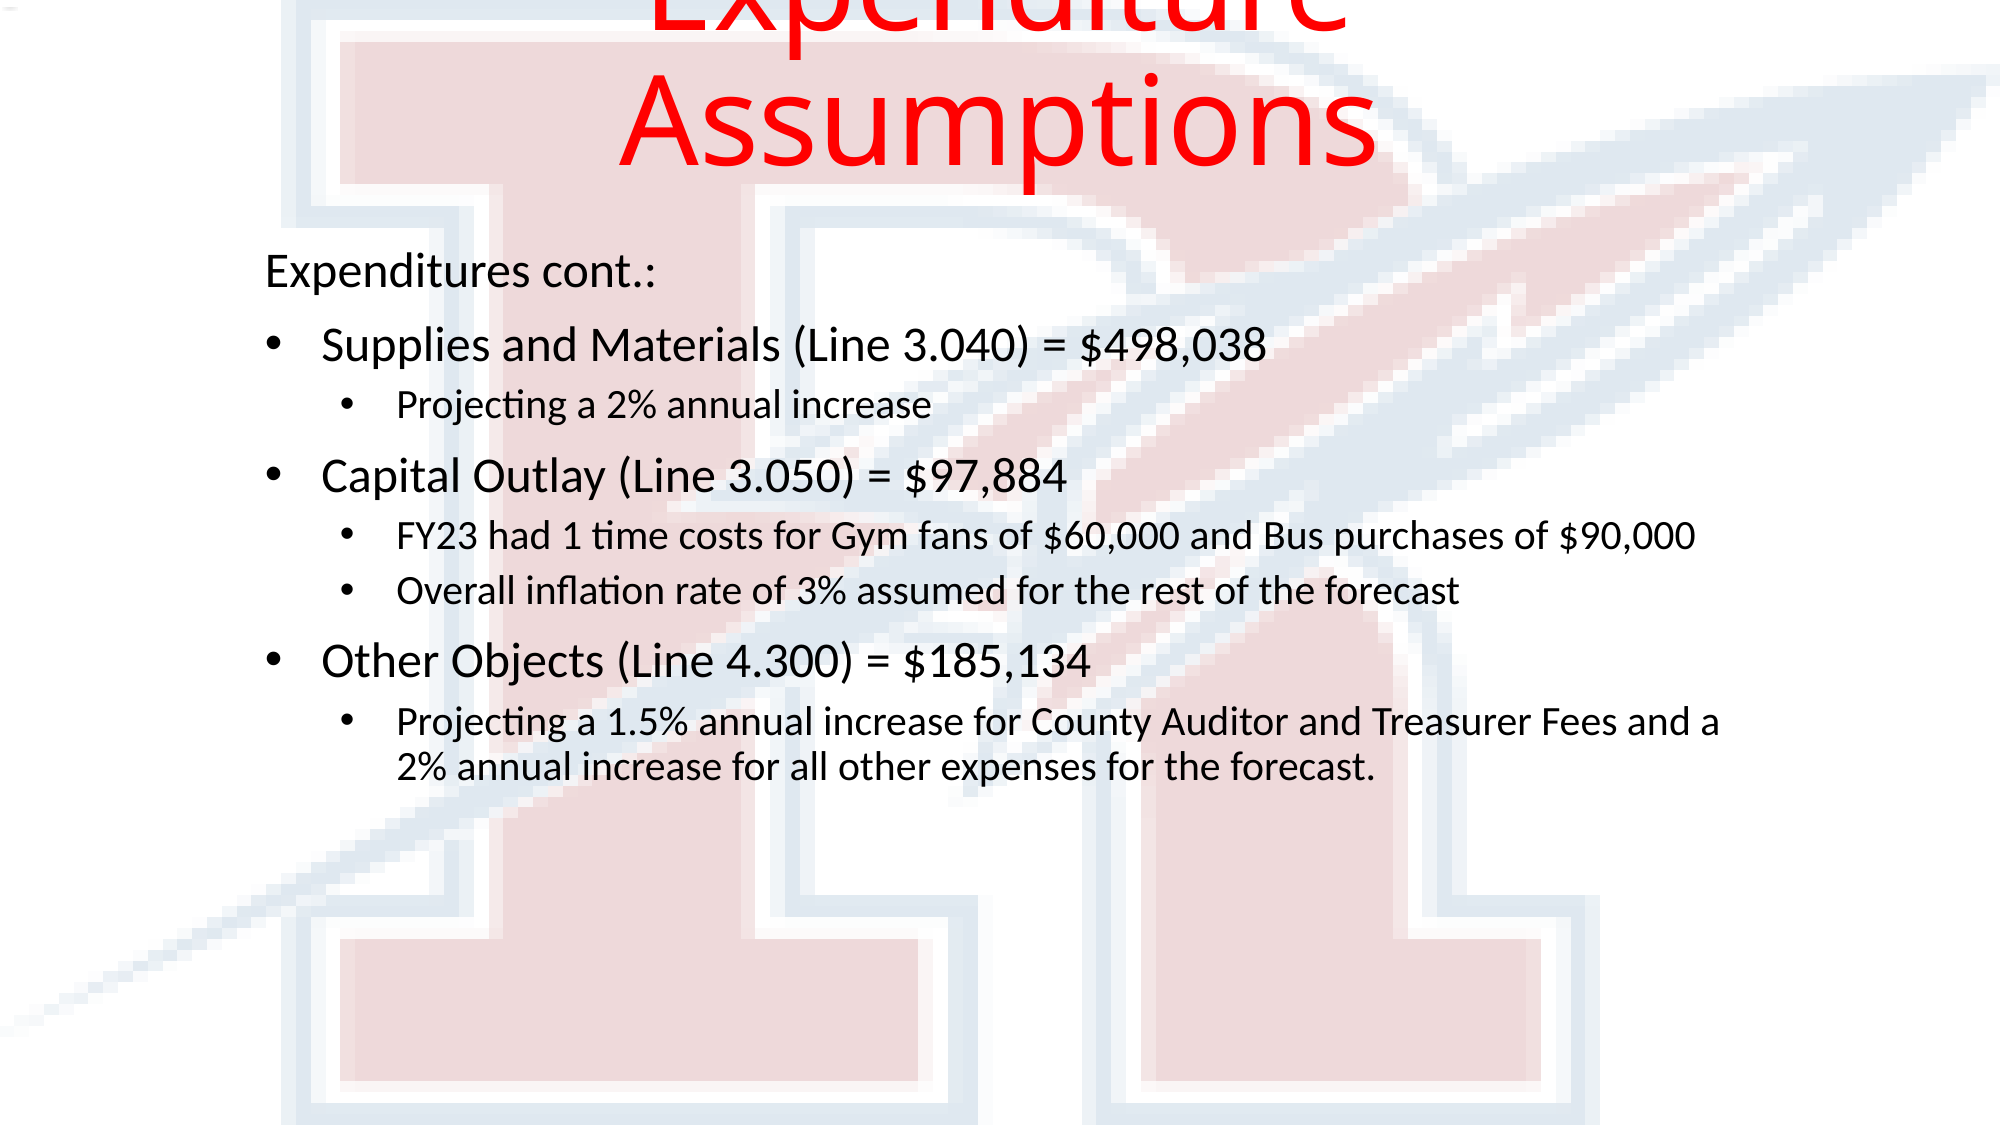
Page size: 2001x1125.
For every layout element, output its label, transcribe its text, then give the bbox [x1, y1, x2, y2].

subtitle Expenditures cont.: Supplies and Materials (Line 3.040) = $498,038 Projecting a 2% annual increase Capital Outlay (Line 3.050) = $97,884 FY23 had 1 time costs for Gym fans of $60,000 and Bus purchases of $90,000 Overall inflation rate of 3% assumed for the rest of the forecast Other Objects (Line 4.300) = $185,134 Projecting a 1.5% annual increase for County Auditor and Treasurer Fees and a 2% annual increase for all other expenses for the forecast. [249, 236, 1750, 1028]
title Expenditure Assumptions [249, 41, 1750, 200]
